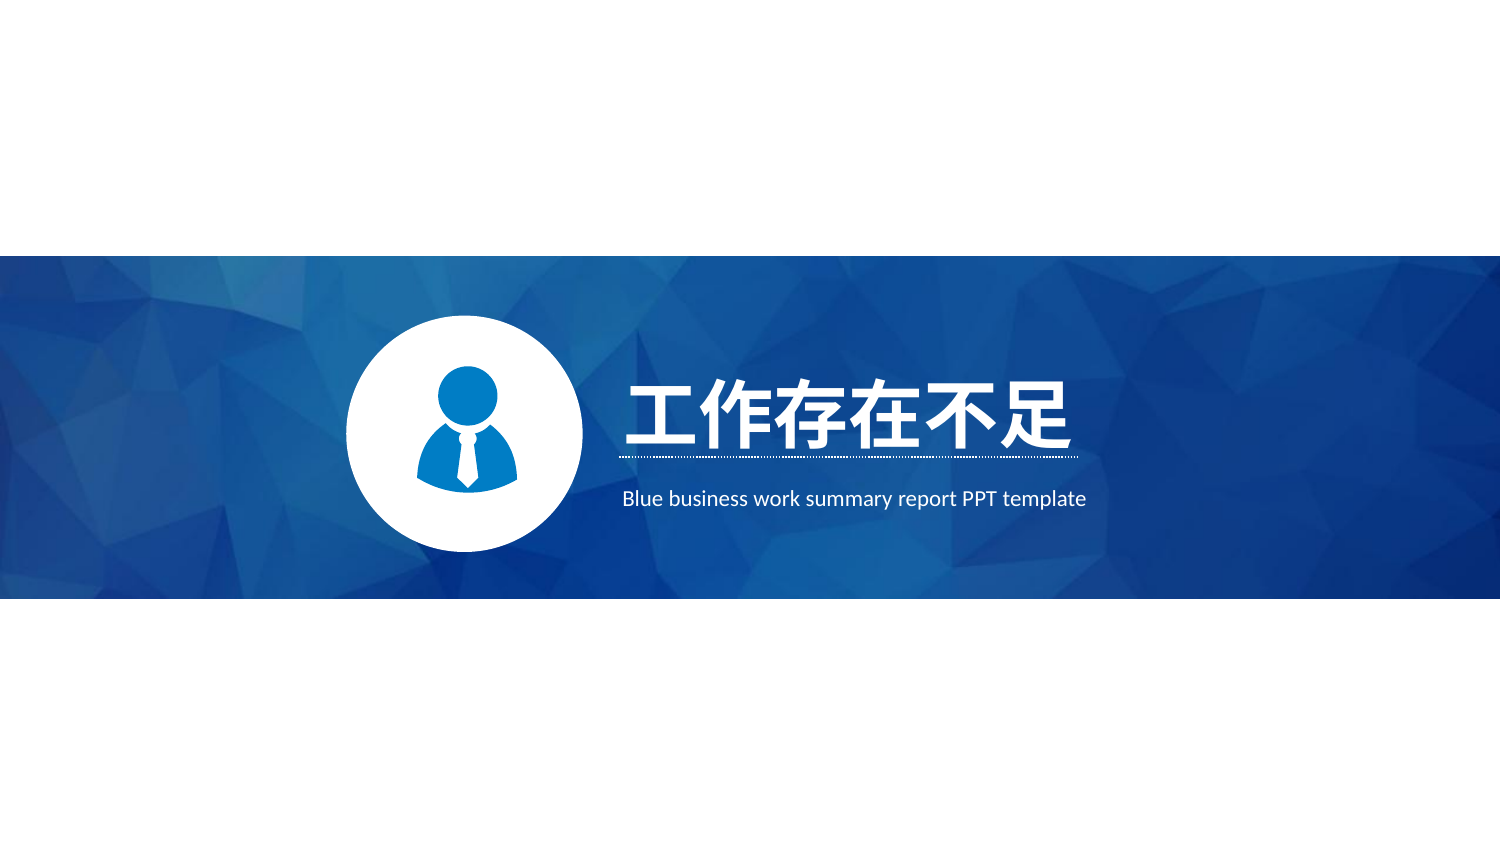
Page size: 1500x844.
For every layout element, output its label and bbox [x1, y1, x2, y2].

picture [0, 256, 1500, 600]
text_box [345, 315, 583, 553]
